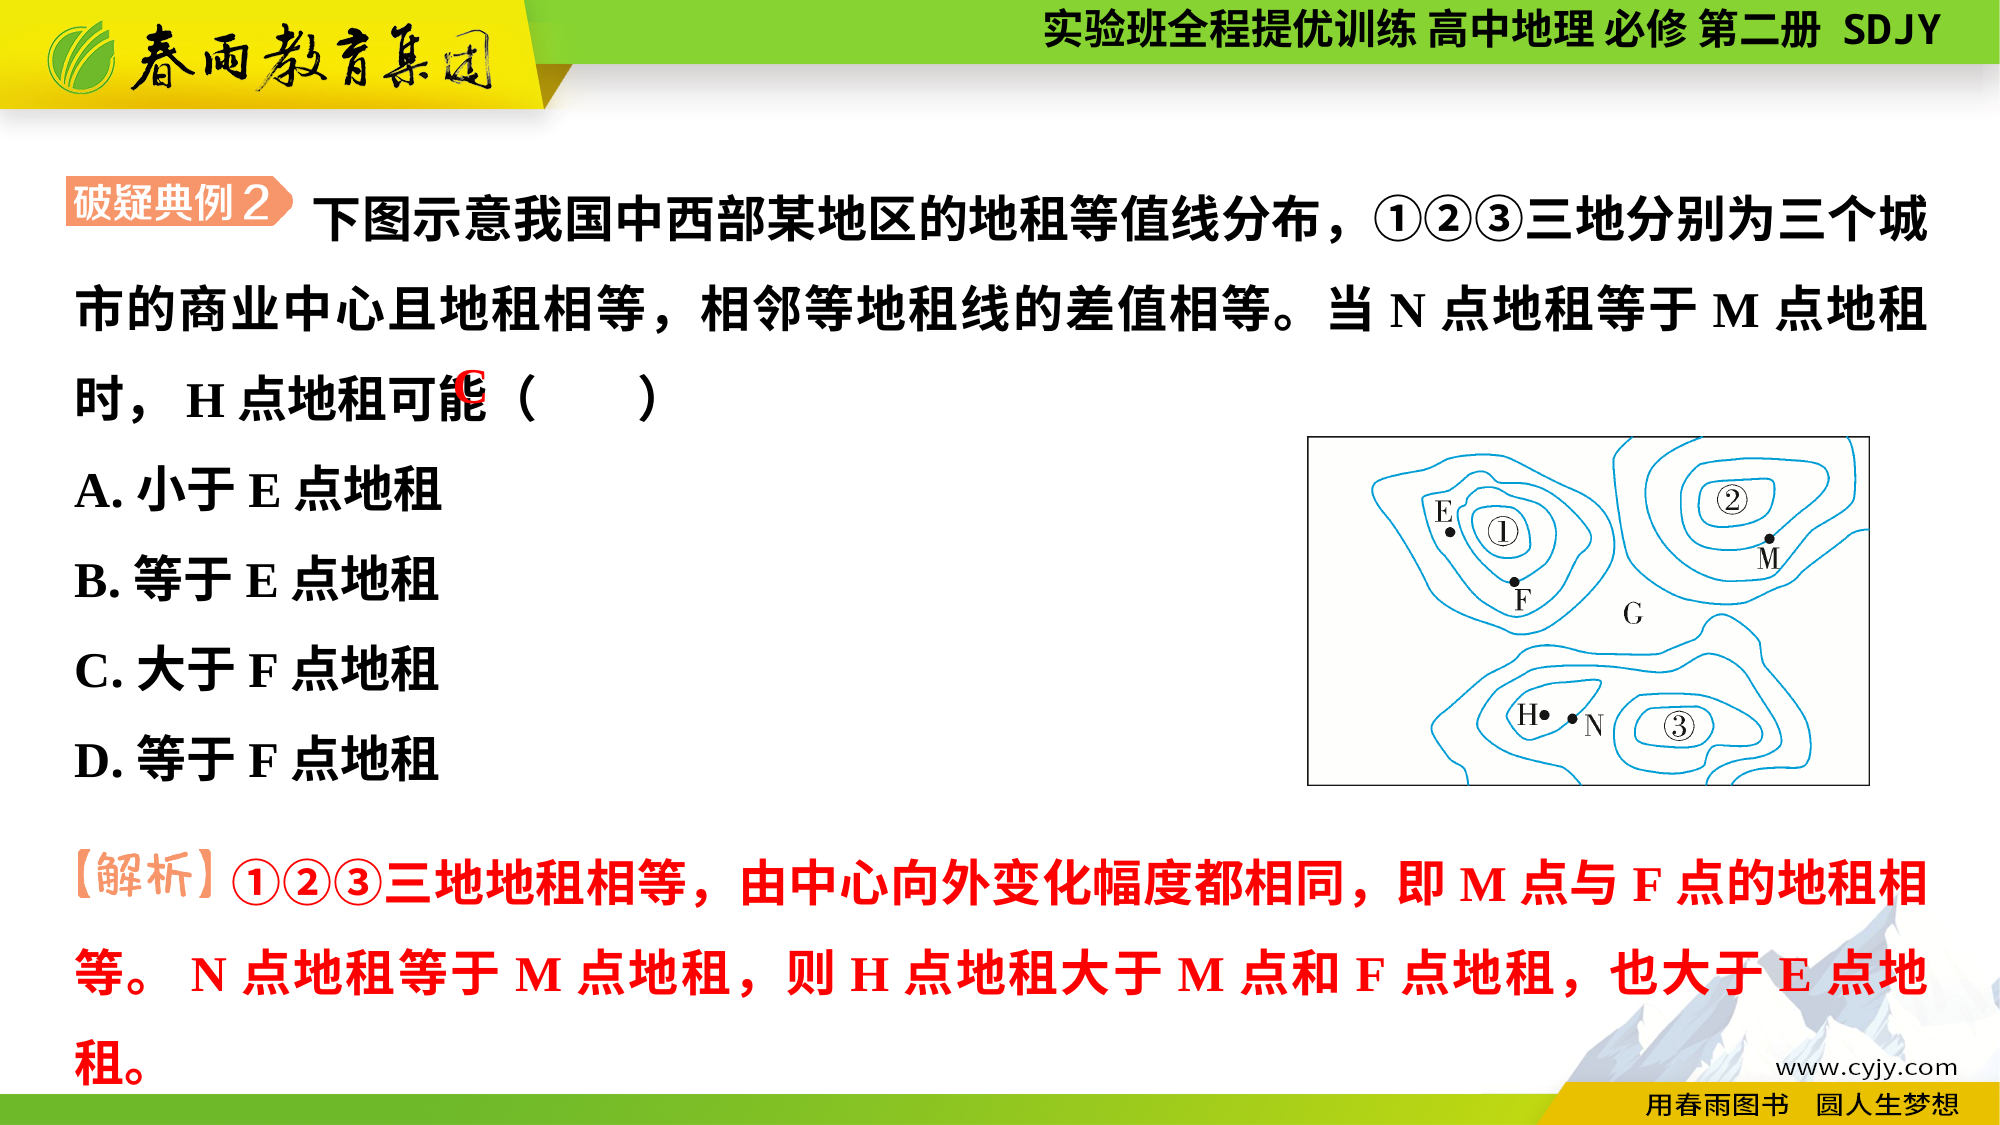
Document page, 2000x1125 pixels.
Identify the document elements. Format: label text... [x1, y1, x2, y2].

text_box ①②③三地地租相等，由中心向外变化幅度都相同，即M点与F点的地租相等。N点地租等于M点地租，则H点地租大于M点和F点地租，也大于E点地租。 [59, 814, 1944, 1100]
list 下图示意我国中西部某地区的地租等值线分布，①②③三地分别为三个城市的商业中心且地租相等，相邻等地租线的差值相等。当N点地租等于M点地租时，H点地租可能（ ） A.小于E点地租 B.等于E点地租 C.大于F点地租 D.等于F点地租 [59, 149, 1944, 802]
text_box C [437, 346, 504, 422]
picture [0, 0, 2000, 1125]
